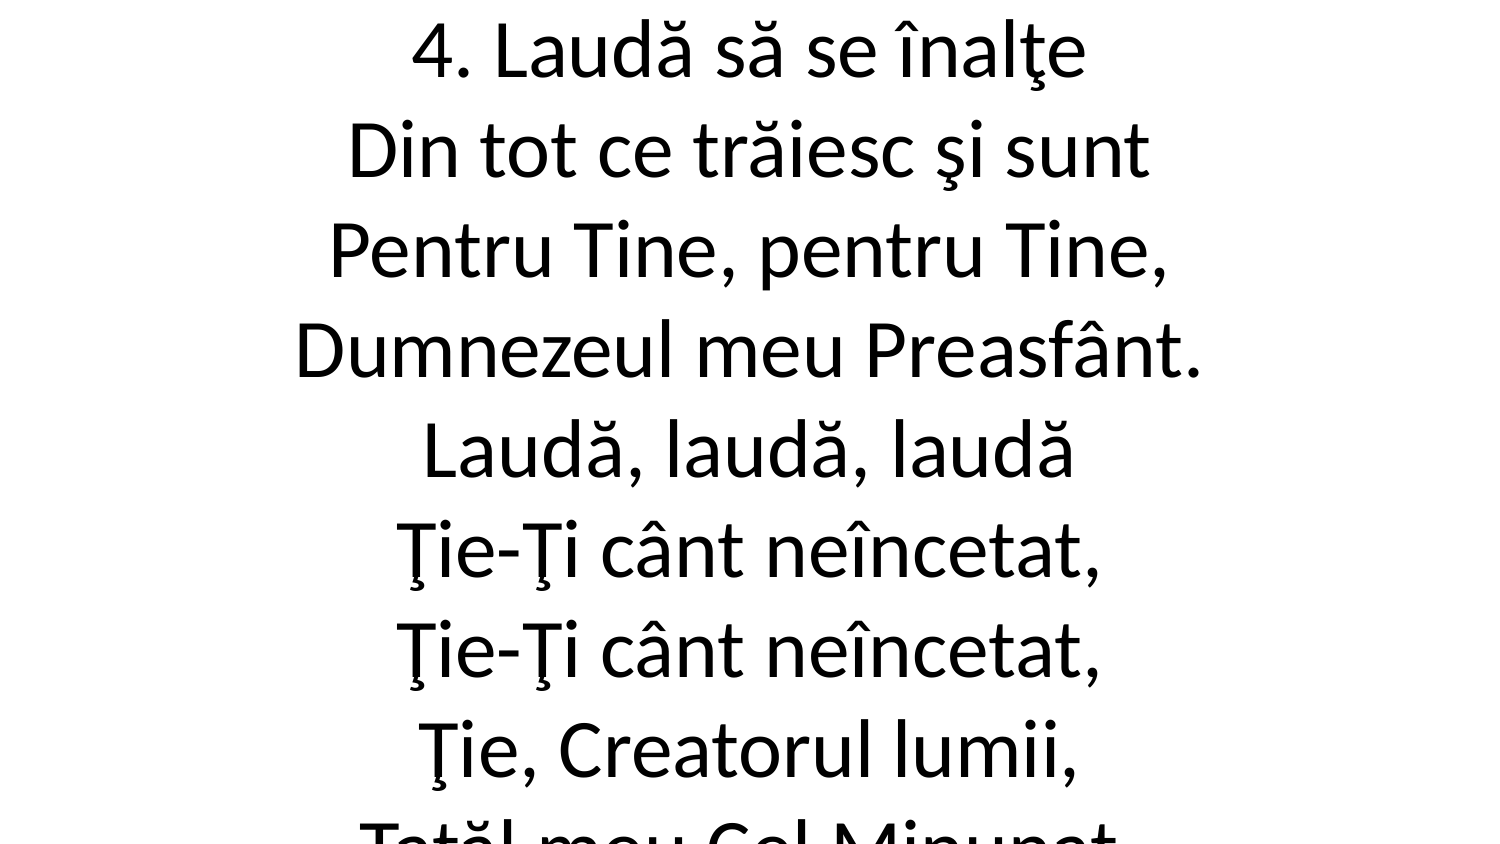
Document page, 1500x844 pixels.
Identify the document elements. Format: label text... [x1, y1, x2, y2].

text_box 4. Laudă să se înalţe Din tot ce trăiesc şi sunt Pentru Tine, pentru Tine, Dumnezeul meu Preasfânt. Laudă, laudă, laudă Ţie-Ţi cânt neîncetat, Ţie-Ţi cânt neîncetat, Ţie, Creatorul lumii, Tatăl meu Cel Minunat. [279, 0, 1220, 844]
